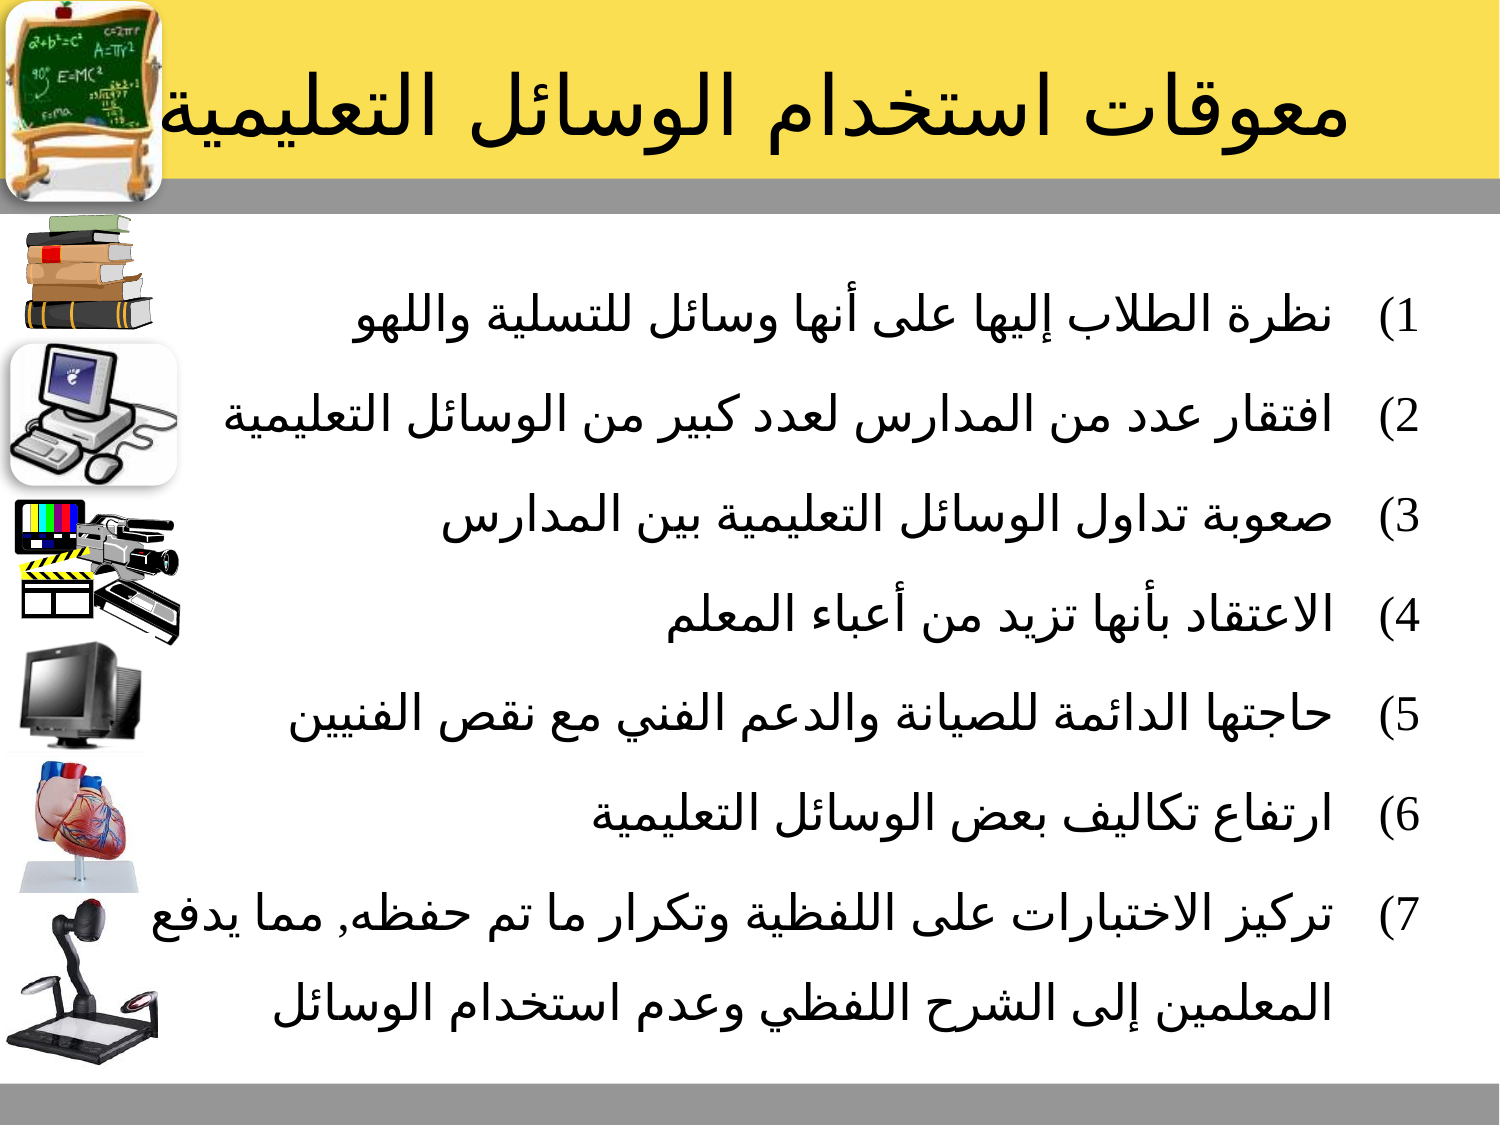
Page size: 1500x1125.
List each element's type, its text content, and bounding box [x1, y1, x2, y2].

picture [0, 633, 158, 1083]
list نظرة الطلاب إليها على أنها وسائل للتسلية واللهو افتقار عدد من المدارس لعدد كبير من الوسائل التعليمية صعوبة تداول الوسائل التعليمية بين المدارس الاعتقاد بأنها تزيد من أعباء المعلم حاجتها الدائمة للصيانة والدعم الفني مع نقص الفنيين ارتفاع تكاليف بعض الوسائل التعليمية تركيز الاختبارات على اللفظية وتكرار ما تم حفظه, مما يدفع المعلمين إلى الشرح اللفظي وعدم استخدام الوسائل [70, 243, 1436, 1000]
picture [10, 343, 70, 486]
title معوقات استخدام الوسائل التعليمية [74, 42, 1436, 162]
picture [5, 1, 162, 202]
